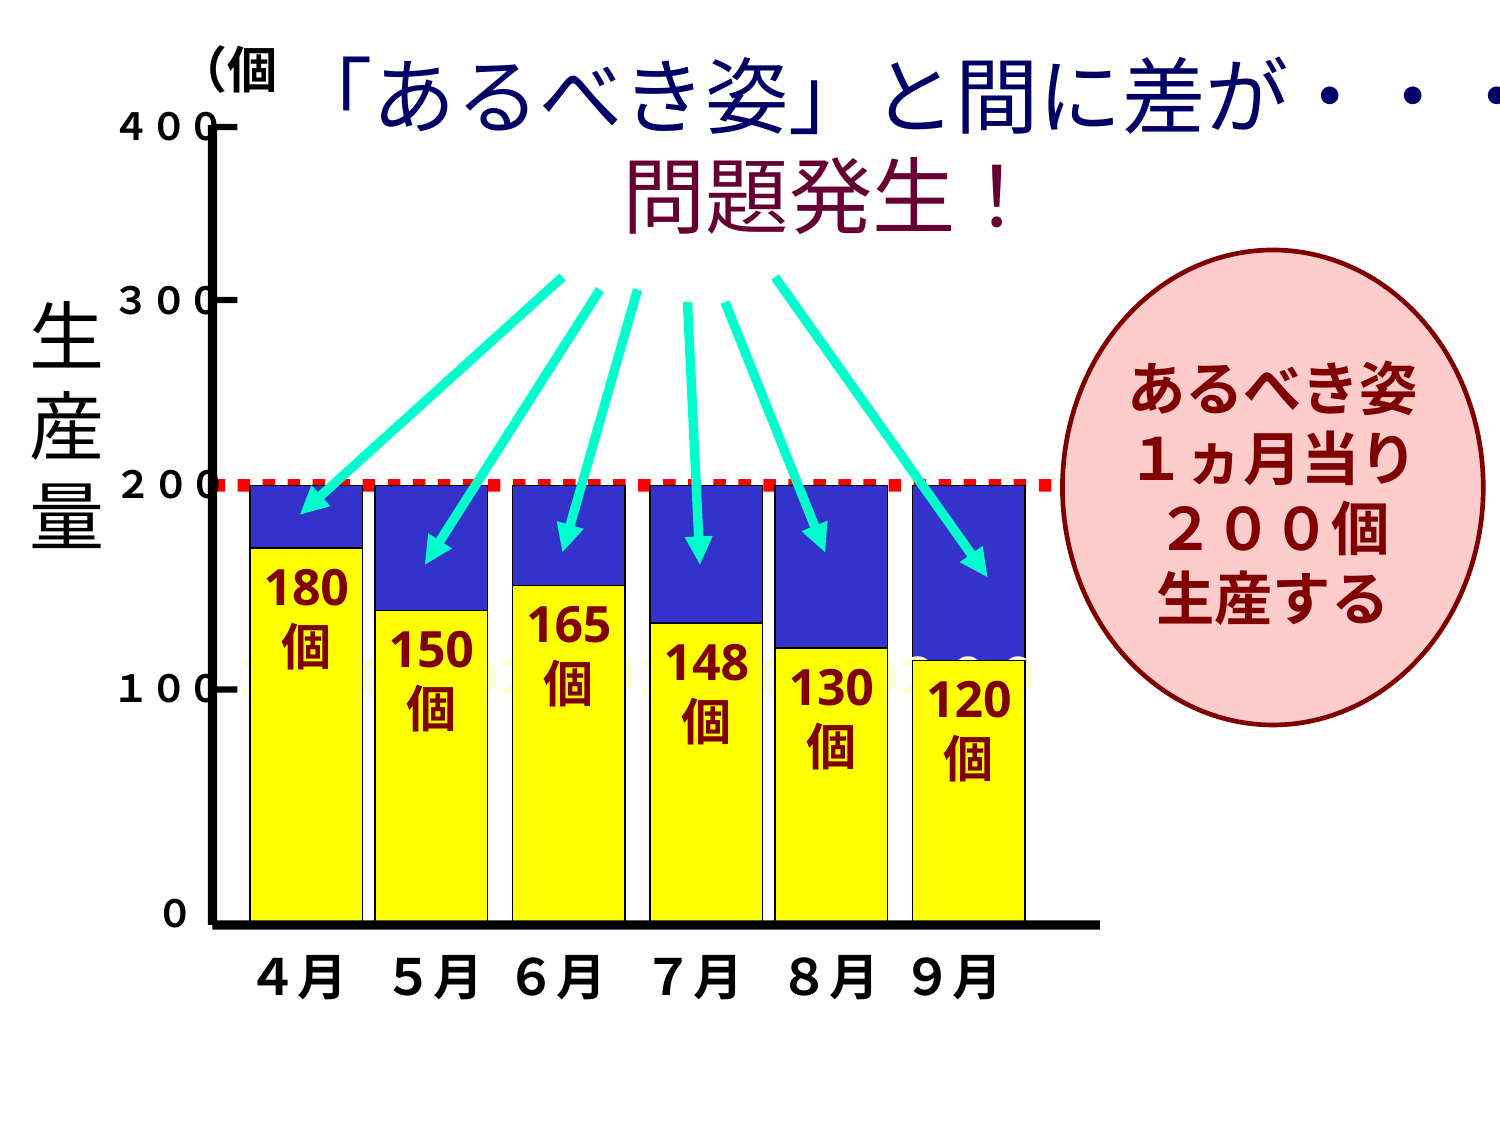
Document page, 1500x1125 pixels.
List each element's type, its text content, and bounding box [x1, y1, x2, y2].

text_box ４００ [75, 99, 263, 150]
text_box 「あるべき姿」と間に差が・・・ 問題発生！ [275, 37, 1500, 250]
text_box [249, 937, 1001, 1013]
text_box ３００ [75, 275, 207, 325]
text_box あるべき姿 １ヵ月当り ２００個 生産する [1104, 249, 1484, 725]
text_box １００ [75, 662, 207, 713]
text_box ０ [137, 874, 213, 950]
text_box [212, 124, 1101, 926]
text_box ２００ [77, 458, 207, 509]
text_box 生 産 量 [22, 147, 111, 611]
text_box （個） [162, 24, 275, 113]
